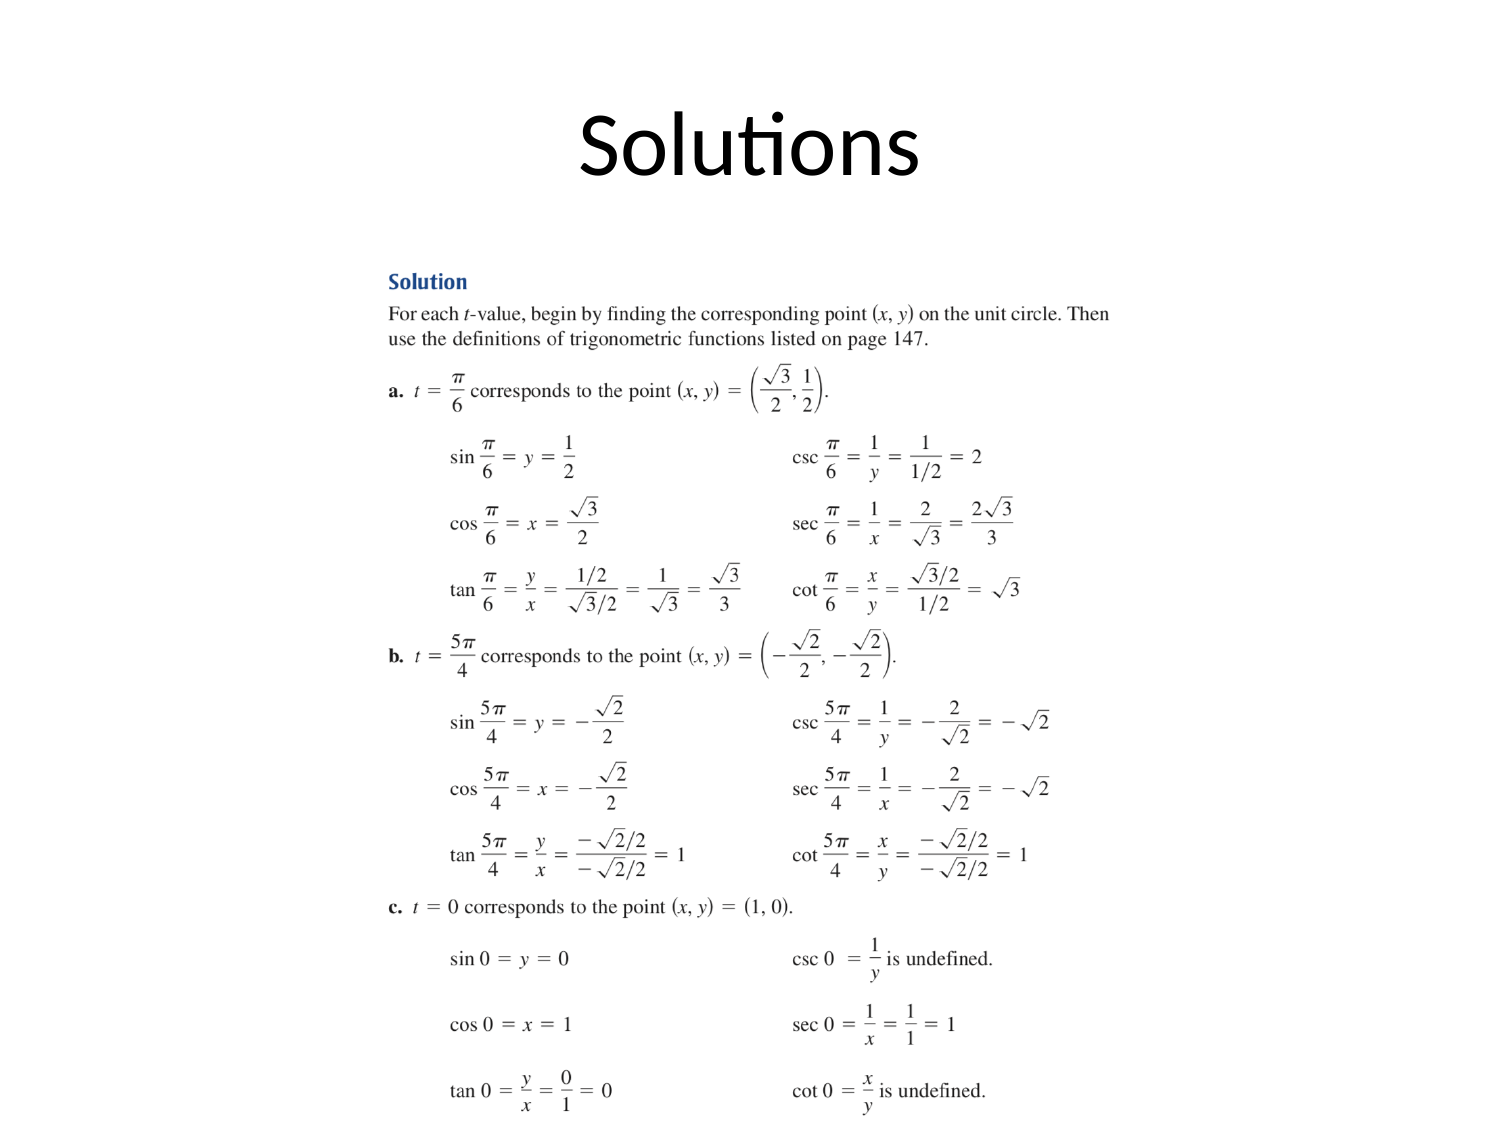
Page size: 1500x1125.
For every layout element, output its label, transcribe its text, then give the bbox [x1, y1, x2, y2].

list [0, 262, 1500, 1125]
title Solutions [75, 45, 1425, 233]
